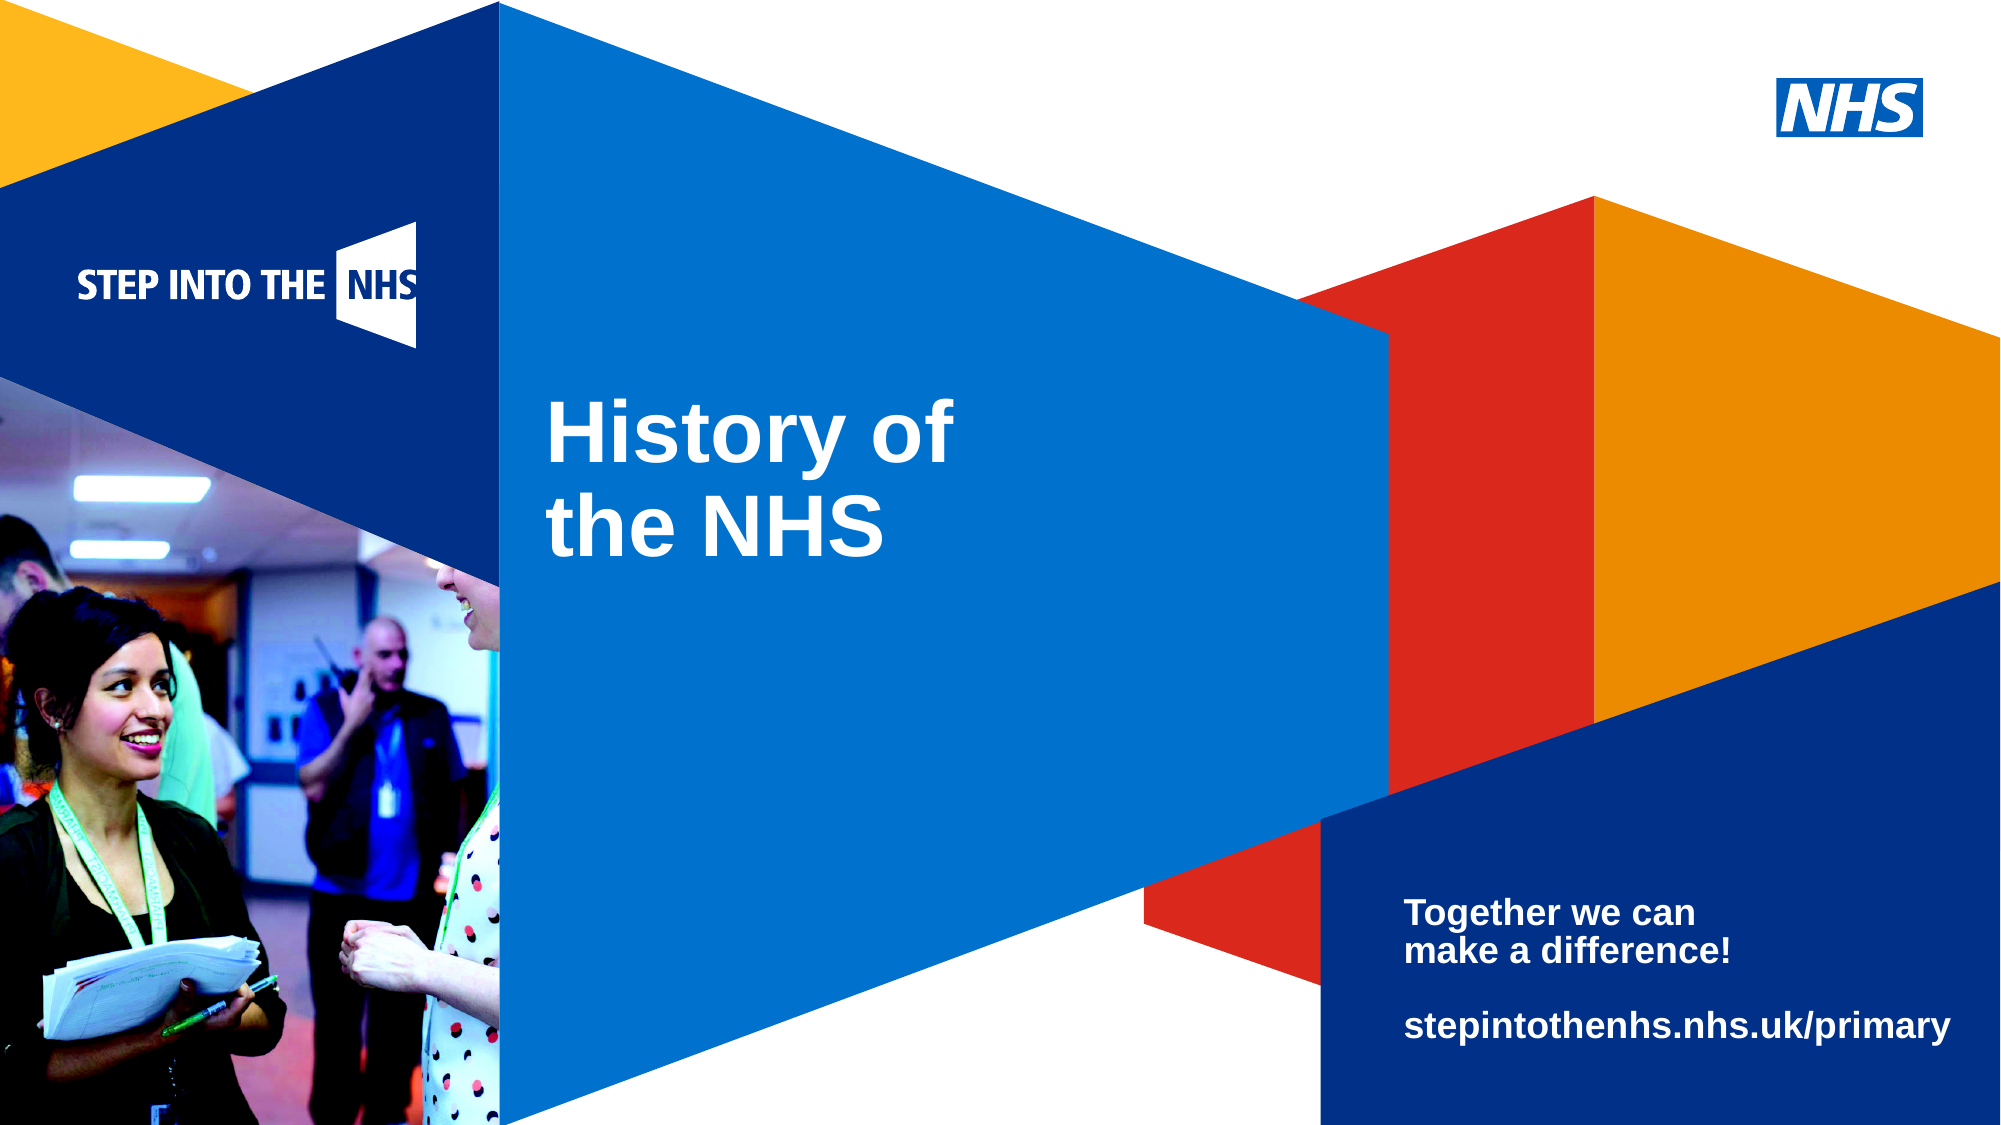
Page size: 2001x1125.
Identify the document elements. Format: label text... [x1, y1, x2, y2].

picture [0, 376, 500, 1125]
title History of the NHS [545, 184, 1077, 576]
